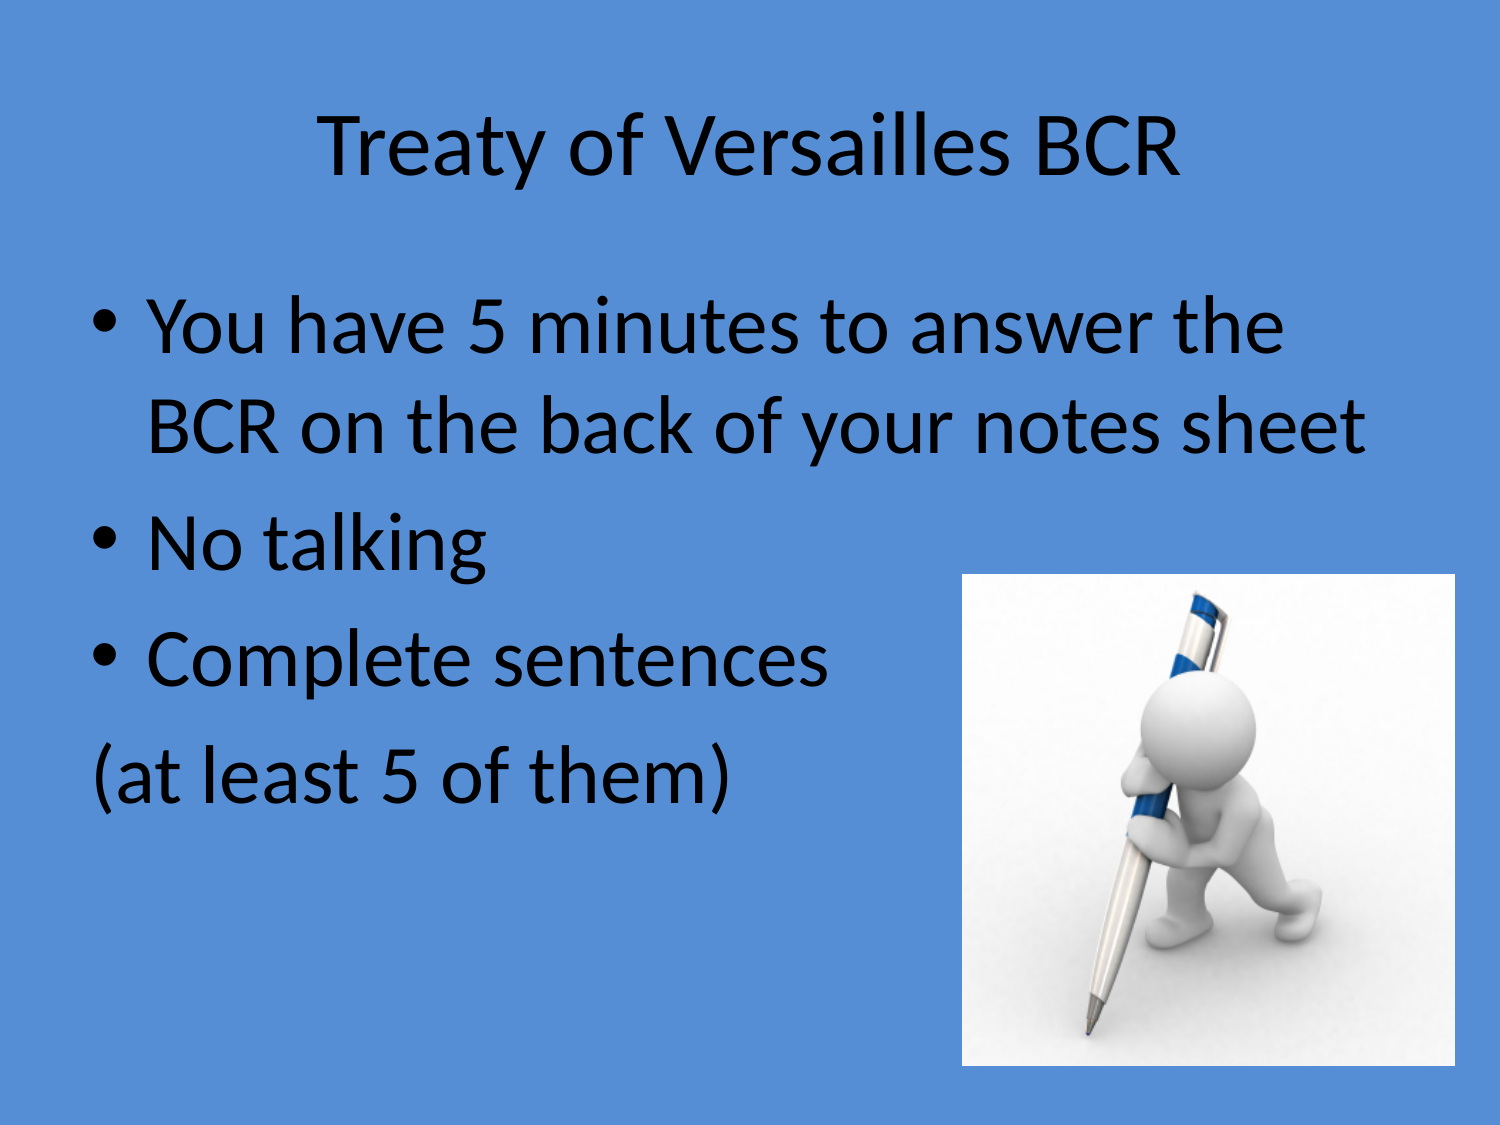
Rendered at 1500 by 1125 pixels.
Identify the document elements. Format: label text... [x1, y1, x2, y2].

list You have 5 minutes to answer the BCR on the back of your notes sheet No talking Complete sentences (at least 5 of them) [75, 262, 1425, 1005]
title Treaty of Versailles BCR [75, 45, 1425, 233]
picture [962, 574, 1455, 1066]
